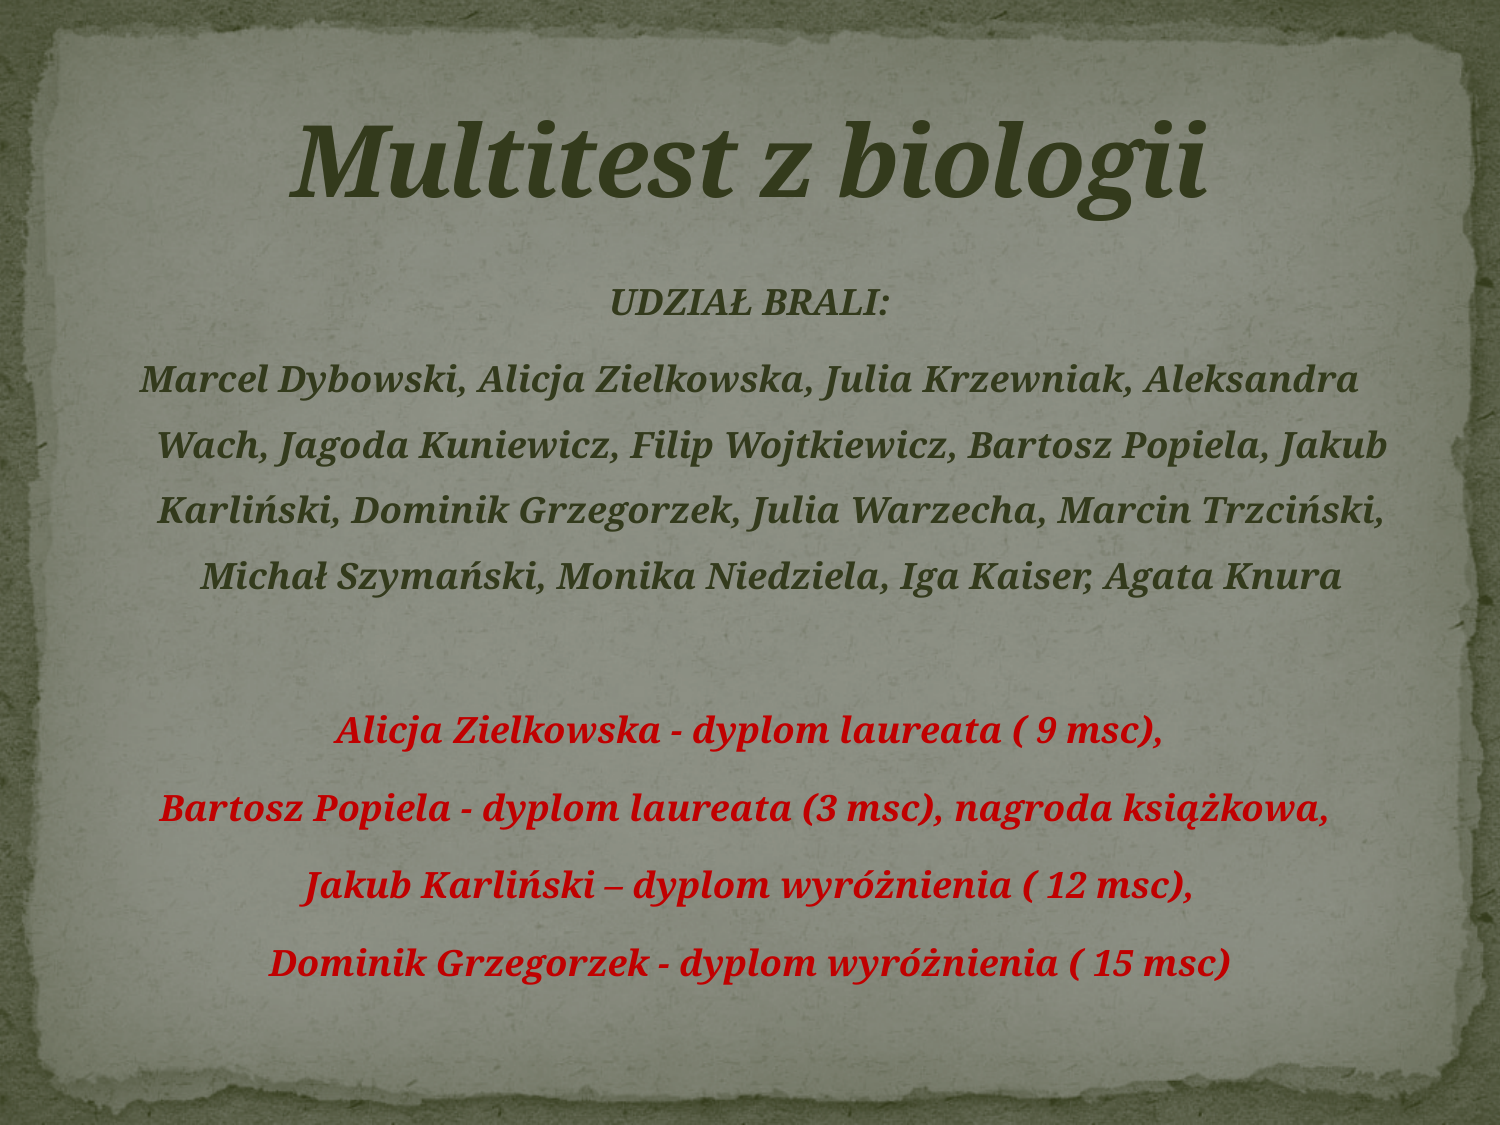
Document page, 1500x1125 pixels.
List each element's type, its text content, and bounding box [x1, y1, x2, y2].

title Multitest z biologii [74, 24, 1425, 225]
list UDZIAŁ BRALI: Marcel Dybowski, Alicja Zielkowska, Julia Krzewniak, Aleksandra Wach, Jagoda Kuniewicz, Filip Wojtkiewicz, Bartosz Popiela, Jakub Karliński, Dominik Grzegorzek, Julia Warzecha, Marcin Trzciński, Michał Szymański, Monika Niedziela, Iga Kaiser, Agata Knura Alicja Zielkowska - dyplom laureata ( 9 msc), Bartosz Popiela - dyplom laureata (3 msc), nagroda książkowa, Jakub Karliński – dyplom wyróżnienia ( 12 msc), Dominik Grzegorzek - dyplom wyróżnienia ( 15 msc) [75, 249, 1425, 1000]
